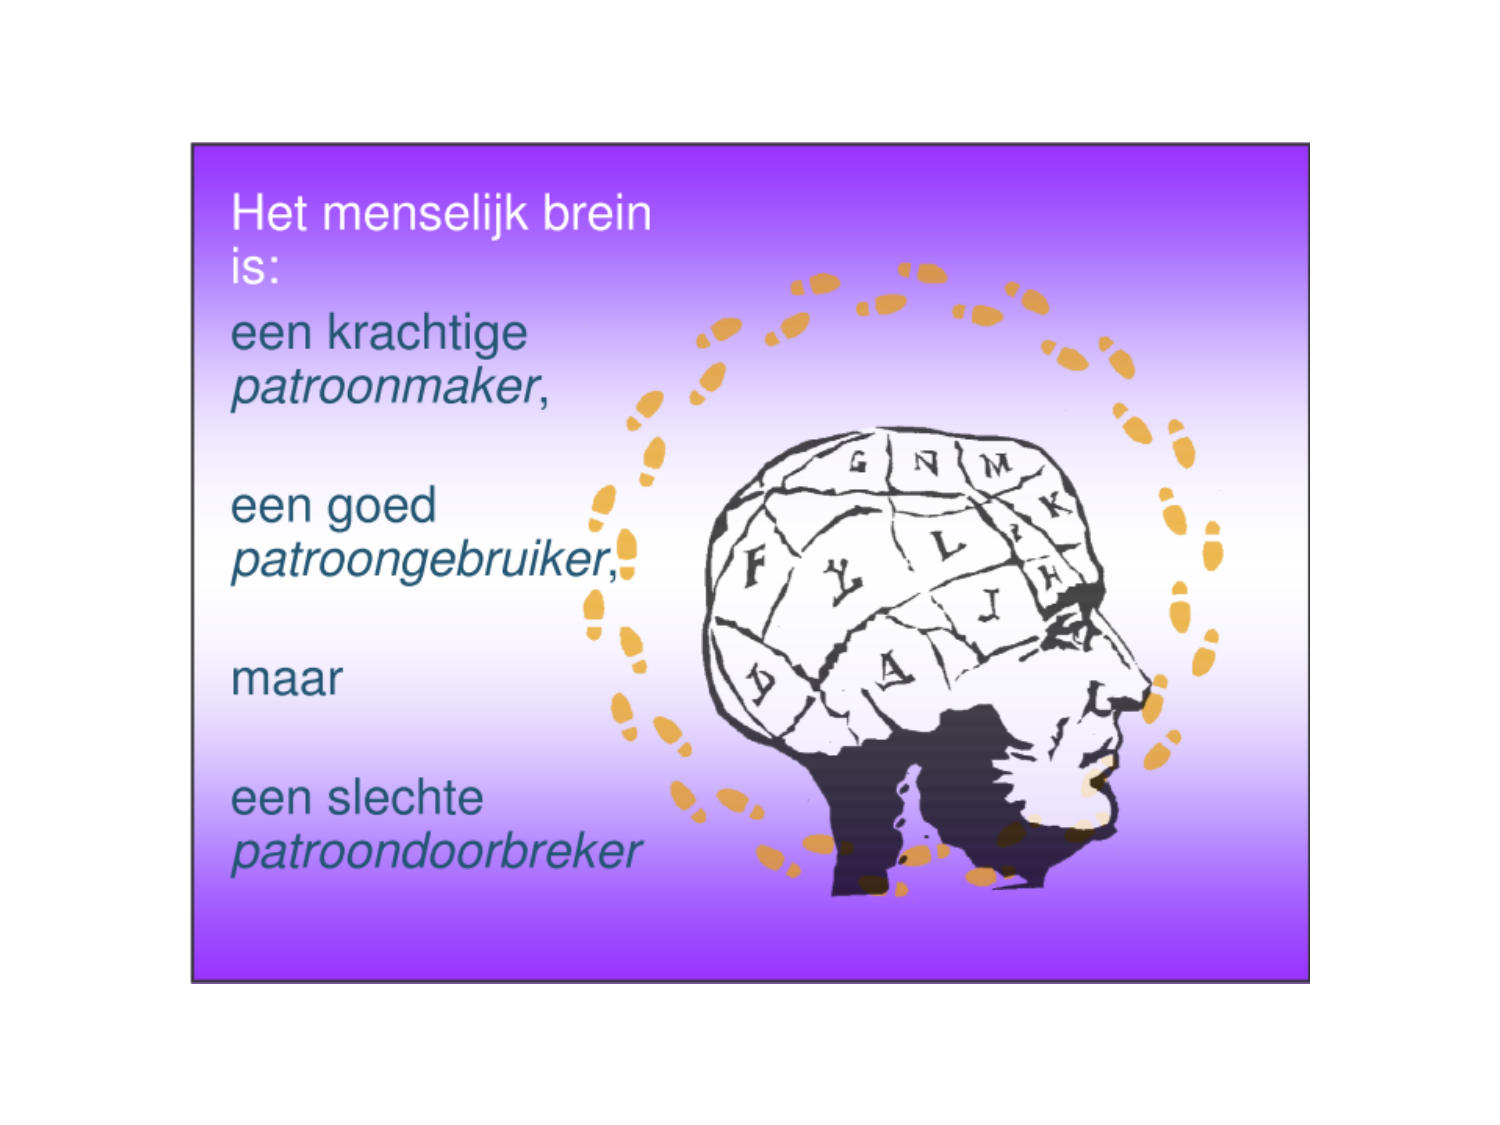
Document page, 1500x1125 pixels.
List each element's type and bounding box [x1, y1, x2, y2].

picture [190, 141, 1310, 984]
